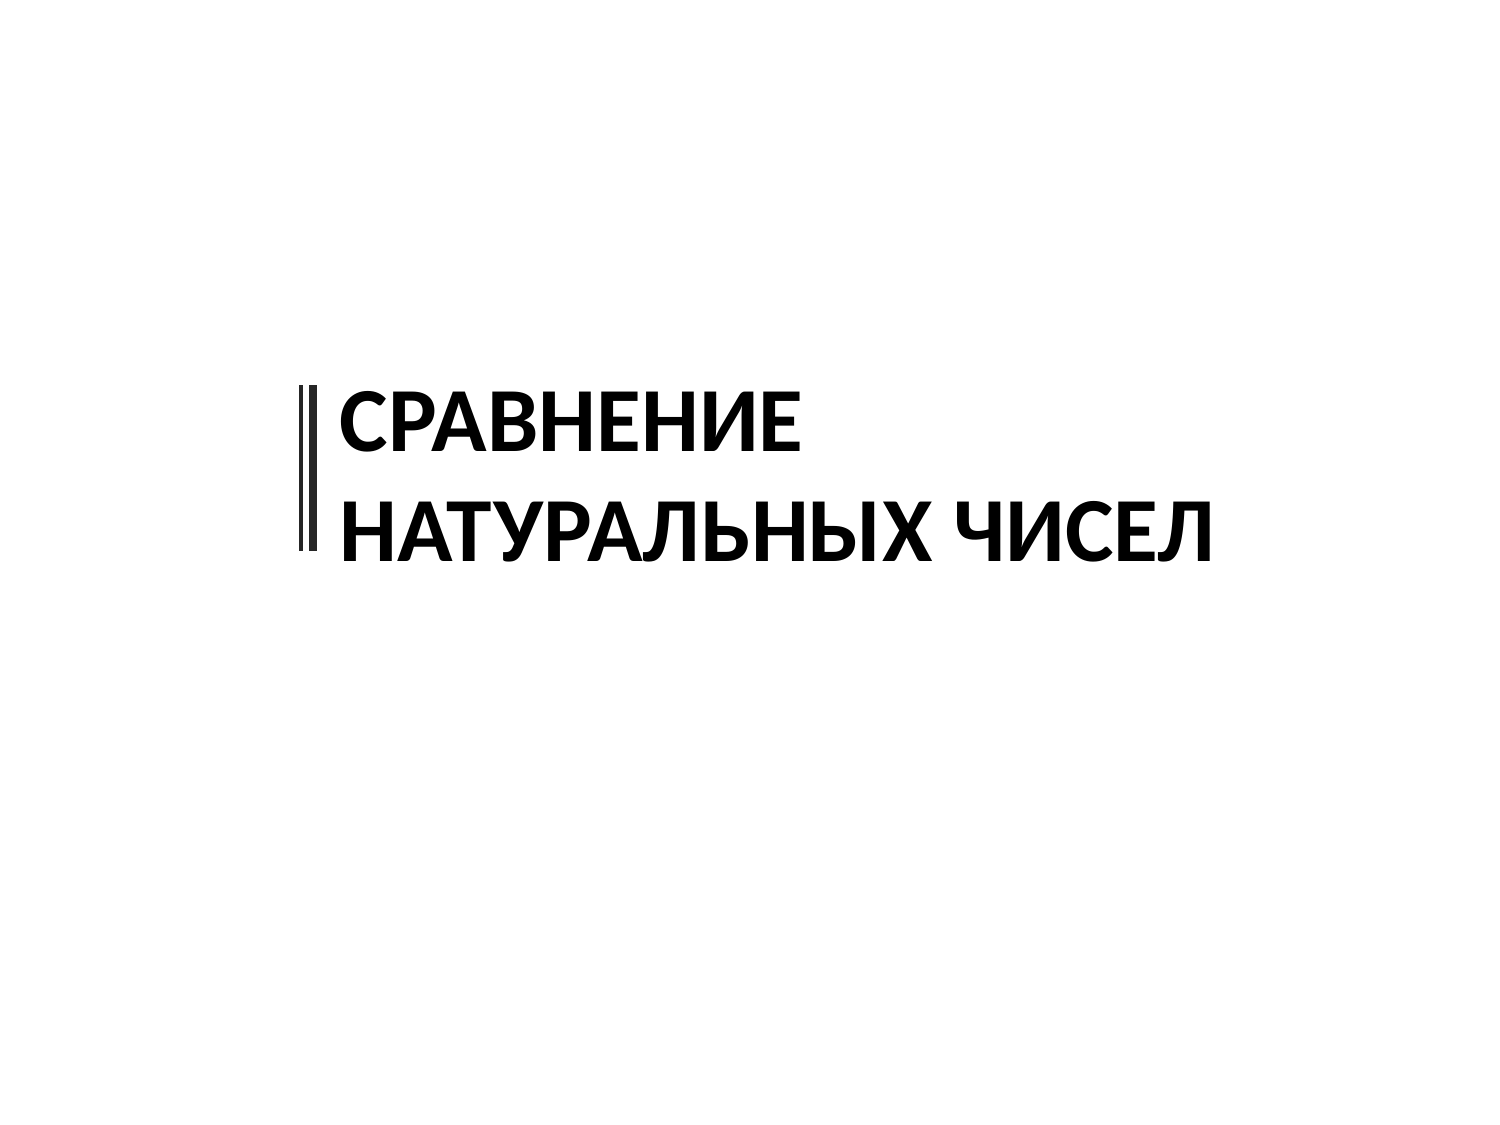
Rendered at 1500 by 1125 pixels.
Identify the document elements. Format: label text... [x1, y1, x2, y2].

title Сравнение натуральных чисел [324, 349, 1388, 591]
